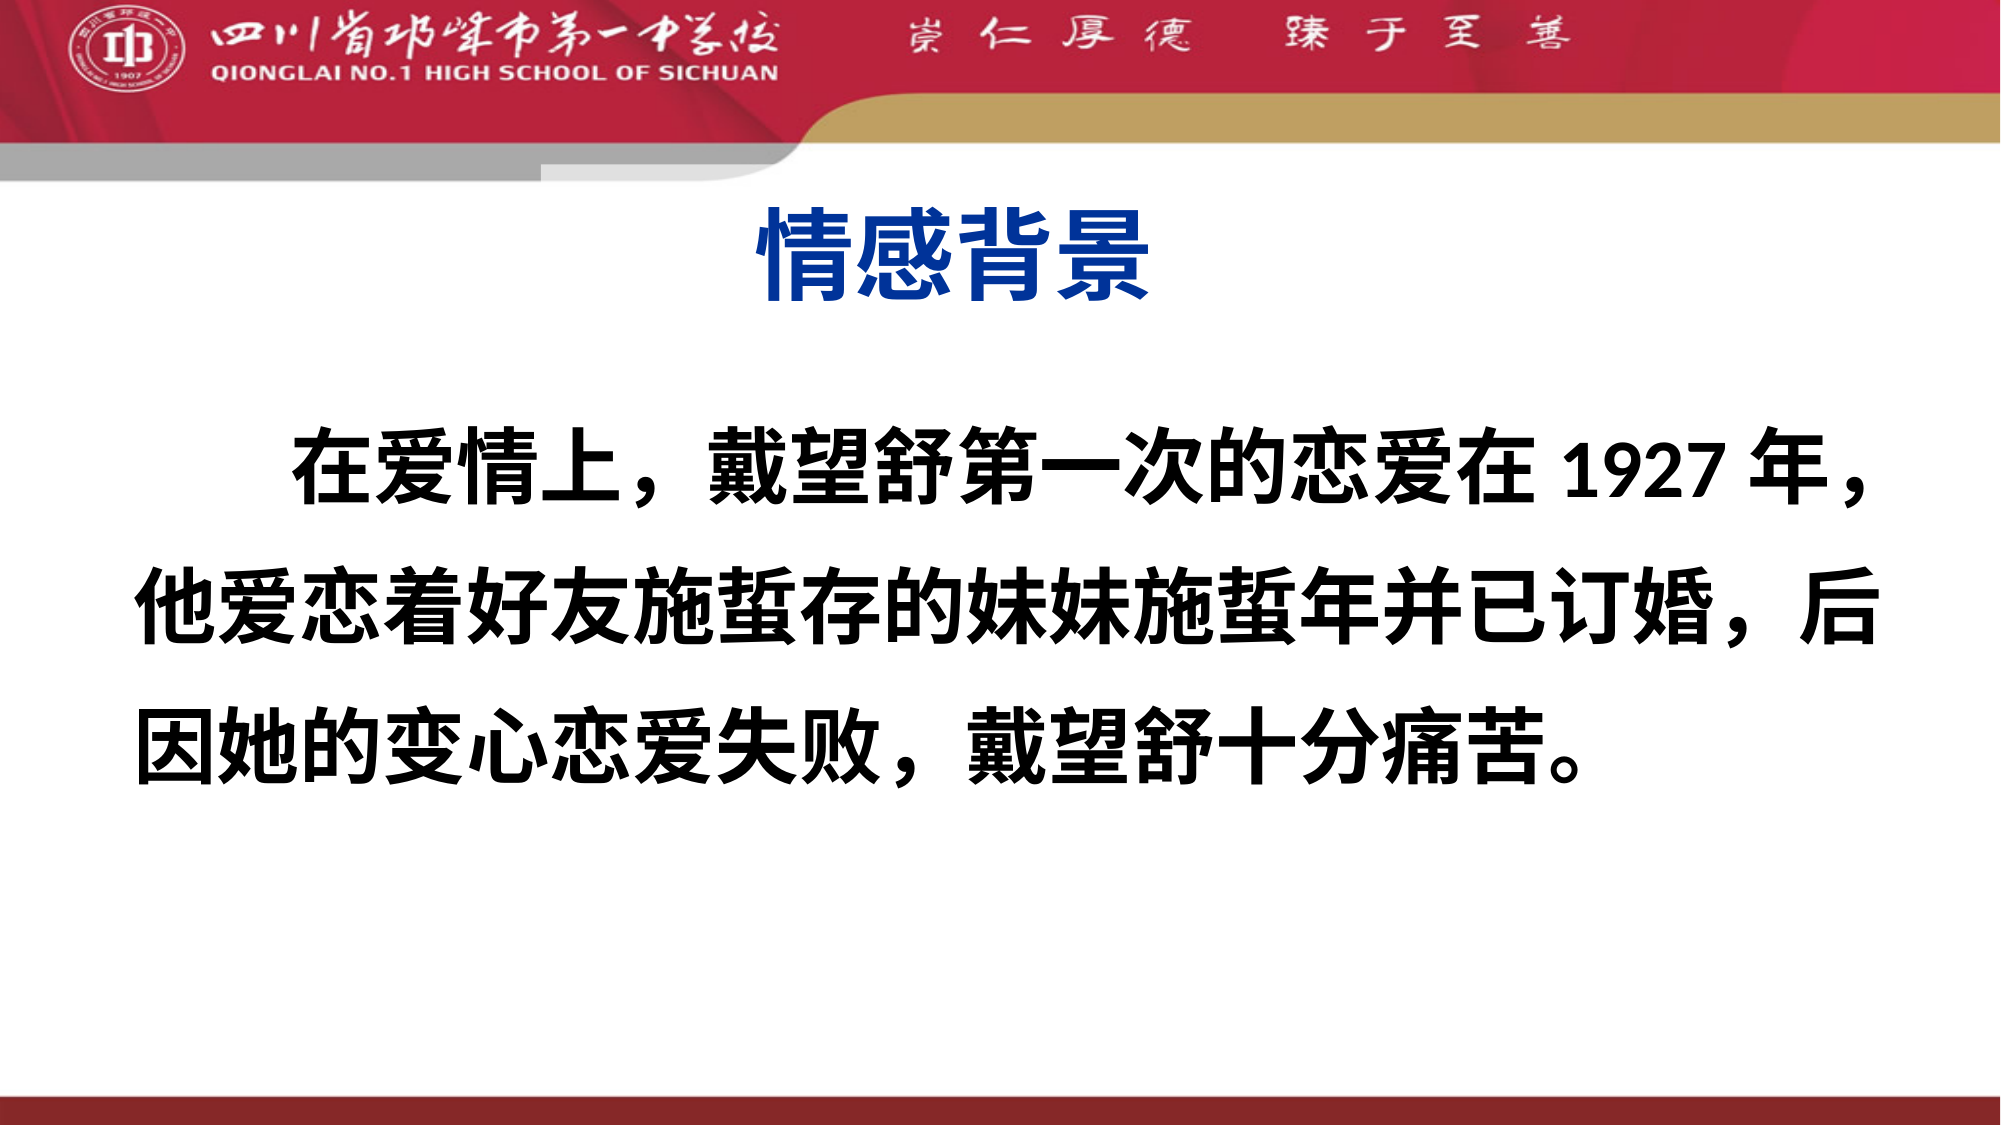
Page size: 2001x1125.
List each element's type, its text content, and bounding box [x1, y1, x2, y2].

text_box 情感背景 [540, 164, 1369, 341]
picture [0, 0, 2001, 1125]
text_box 在爱情上，戴望舒第一次的恋爱在1927年，他爱恋着好友施蜇存的妹妹施蜇年并已订婚，后因她的变心恋爱失败，戴望舒十分痛苦。 [115, 365, 1900, 963]
